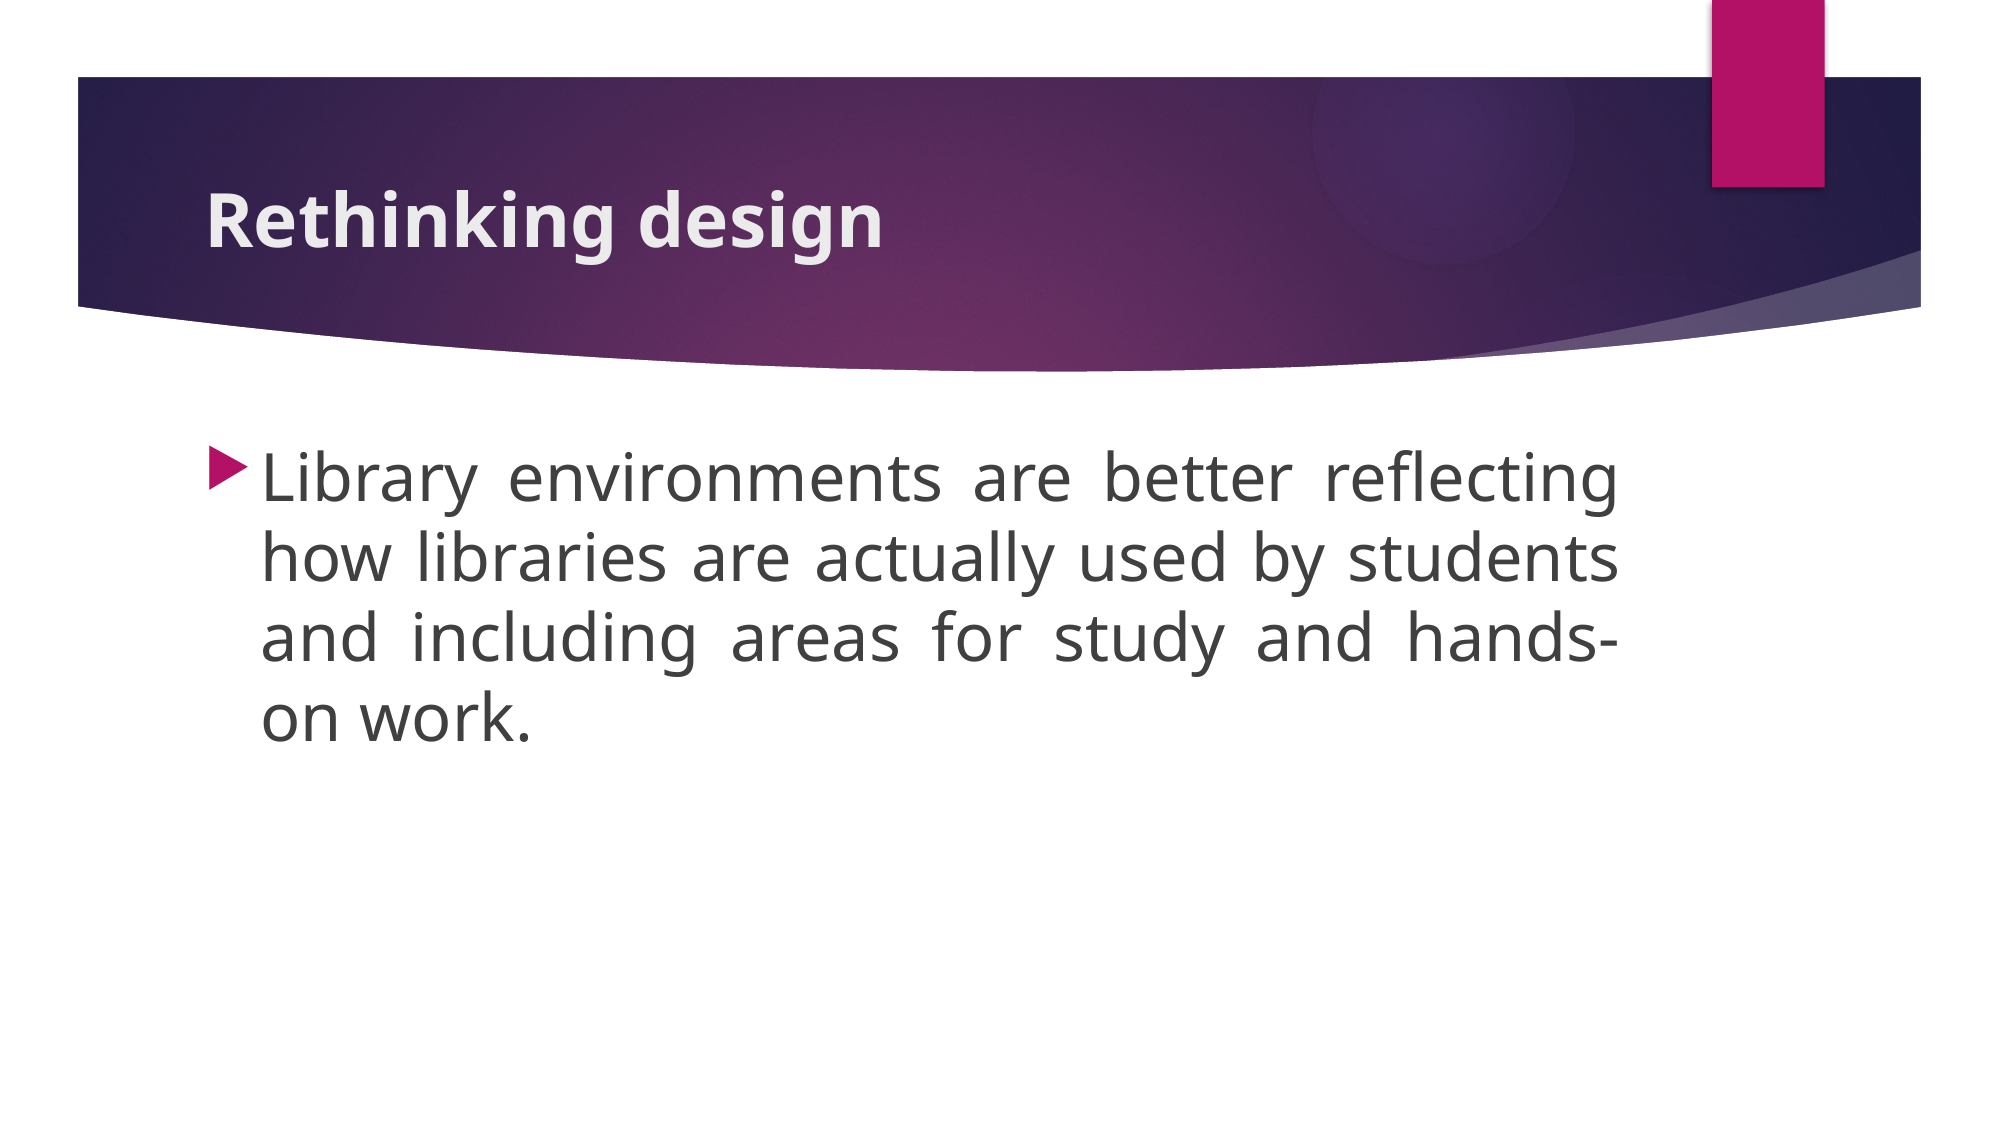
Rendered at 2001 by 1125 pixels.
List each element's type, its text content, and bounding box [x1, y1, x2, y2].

title Rethinking design [189, 159, 1627, 276]
list Library environments are better reflecting how libraries are actually used by students and including areas for study and hands-on work. [189, 427, 1638, 988]
